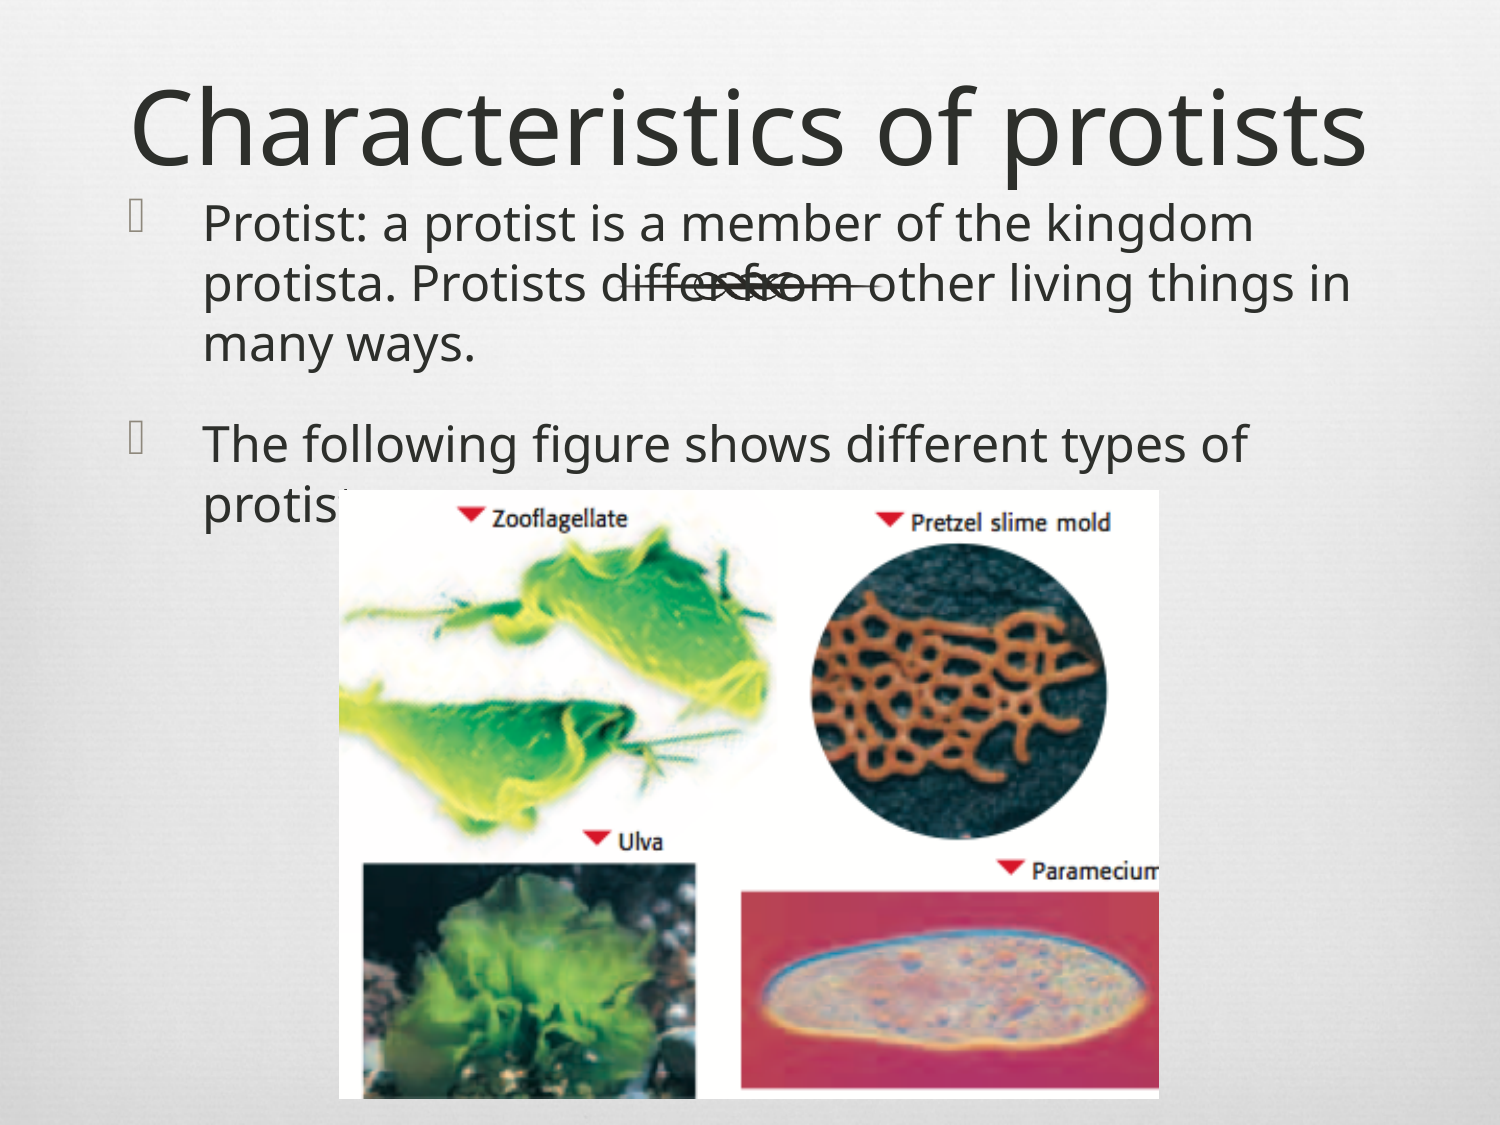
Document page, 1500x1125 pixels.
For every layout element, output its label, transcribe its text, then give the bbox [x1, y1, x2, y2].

picture [338, 490, 1159, 1100]
list Protist: a protist is a member of the kingdom protista. Protists differ from other living things in many ways. The following figure shows different types of protists: [112, 183, 1388, 462]
title Characteristics of protists [112, 11, 1388, 183]
